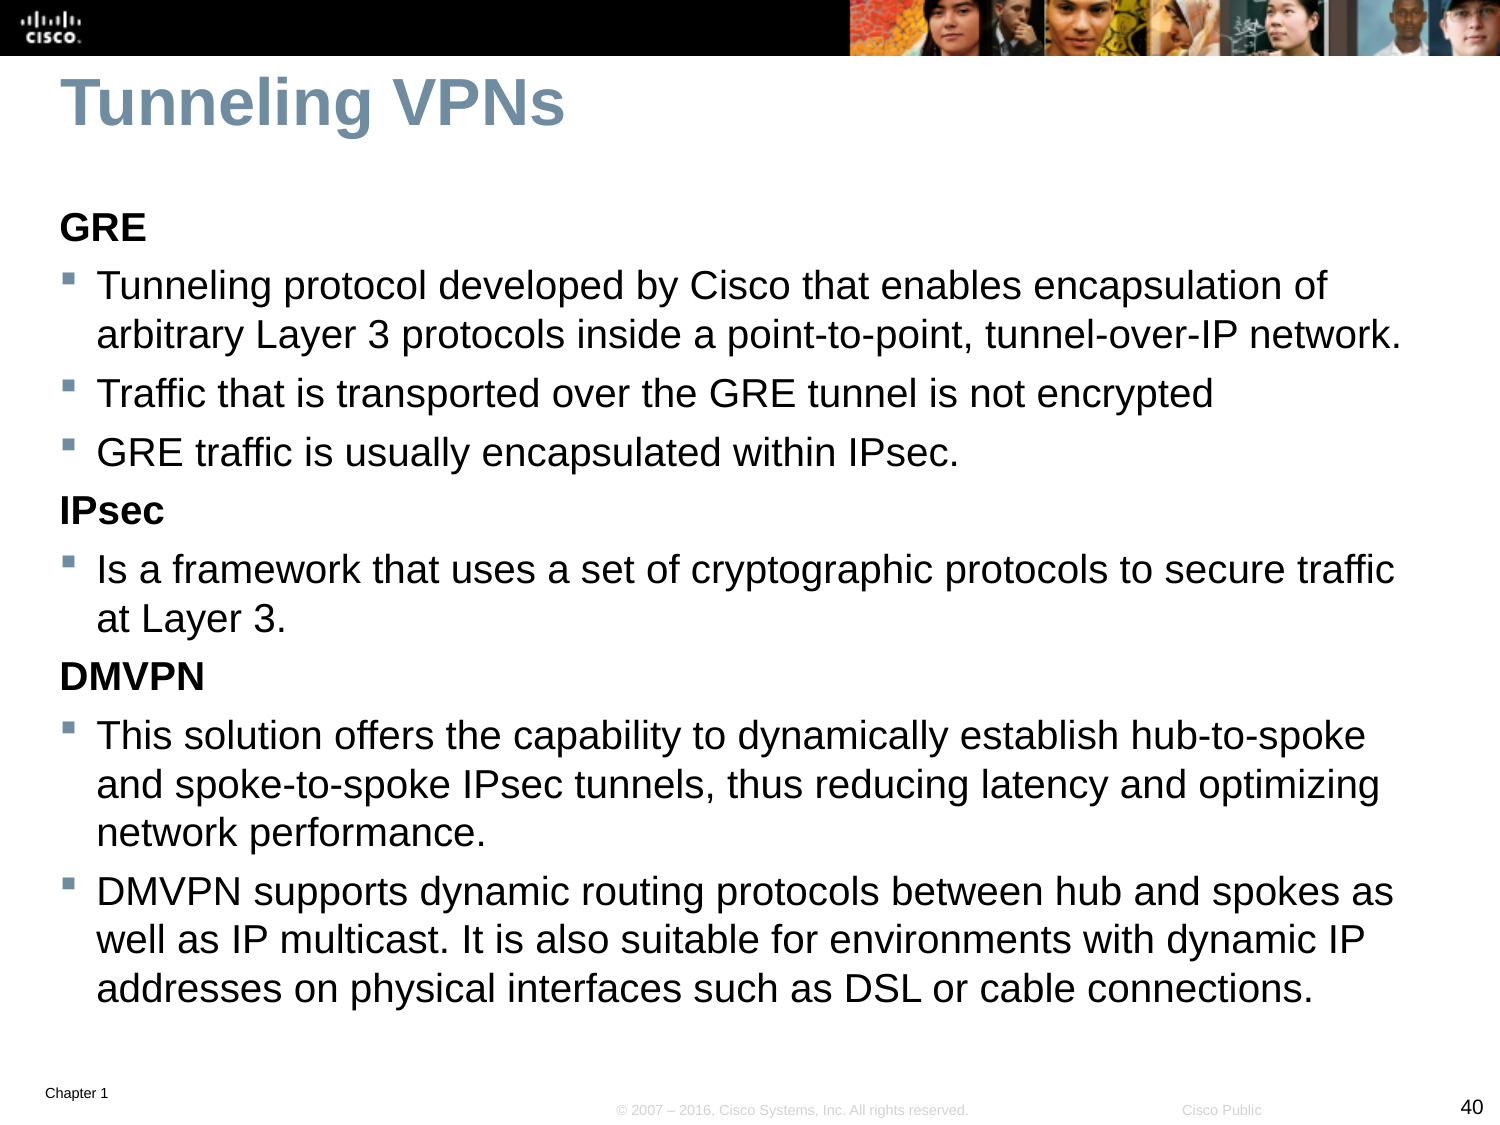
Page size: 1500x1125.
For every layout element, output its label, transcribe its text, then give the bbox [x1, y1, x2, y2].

picture [0, 0, 1500, 56]
title Tunneling VPNs [45, 59, 1444, 182]
list GRE Tunneling protocol developed by Cisco that enables encapsulation of arbitrary Layer 3 protocols inside a point-to-point, tunnel-over-IP network. Traffic that is transported over the GRE tunnel is not encrypted GRE traffic is usually encapsulated within IPsec. IPsec Is a framework that uses a set of cryptographic protocols to secure traffic at Layer 3. DMVPN This solution offers the capability to dynamically establish hub-to-spoke and spoke-to-spoke IPsec tunnels, thus reducing latency and optimizing network performance. DMVPN supports dynamic routing protocols between hub and spokes as well as IP multicast. It is also suitable for environments with dynamic IP addresses on physical interfaces such as DSL or cable connections. [45, 193, 1444, 1037]
